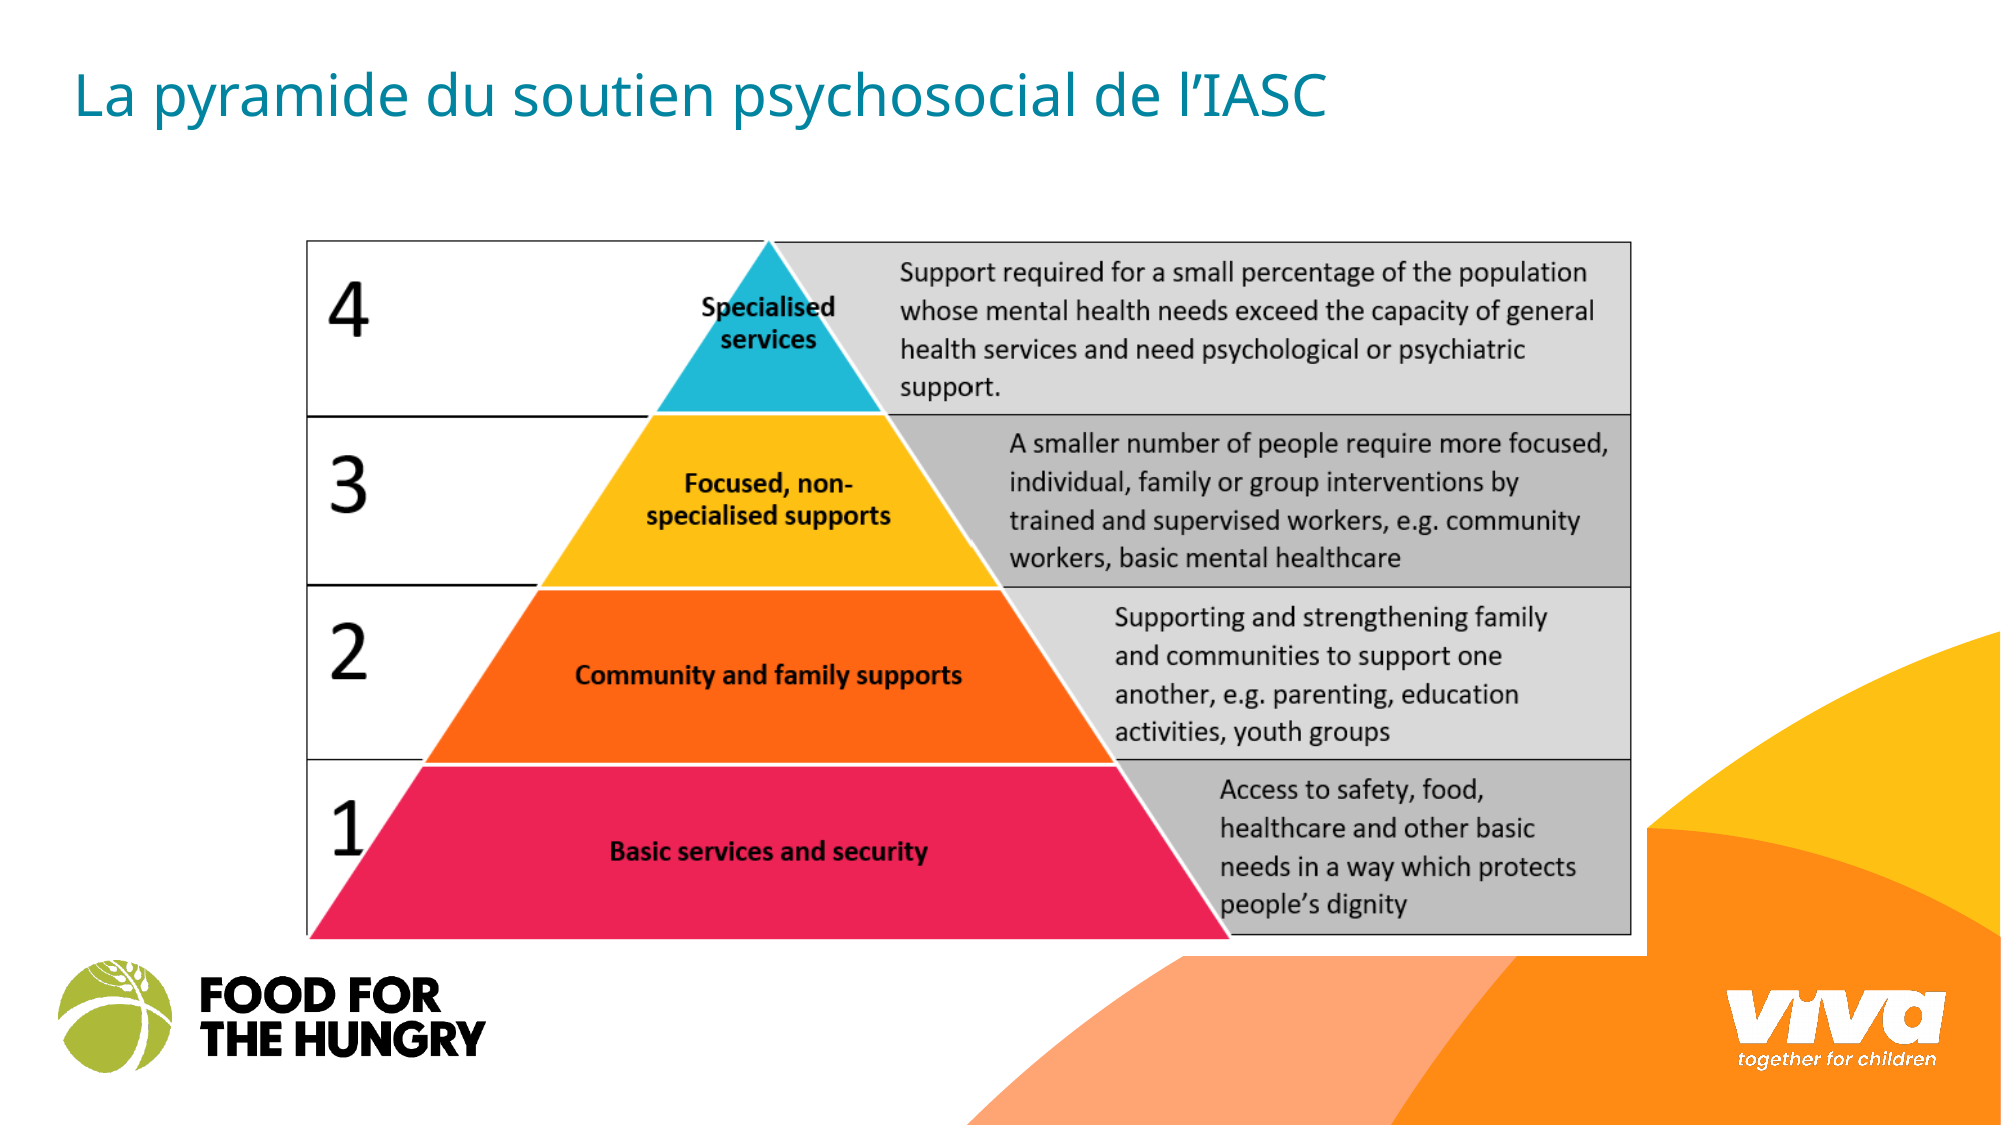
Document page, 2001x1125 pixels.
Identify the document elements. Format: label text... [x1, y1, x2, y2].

picture [291, 225, 1647, 956]
picture [1672, 936, 2000, 1125]
picture [58, 960, 486, 1073]
list La pyramide du soutien psychosocial de l’IASC [59, 59, 1942, 272]
